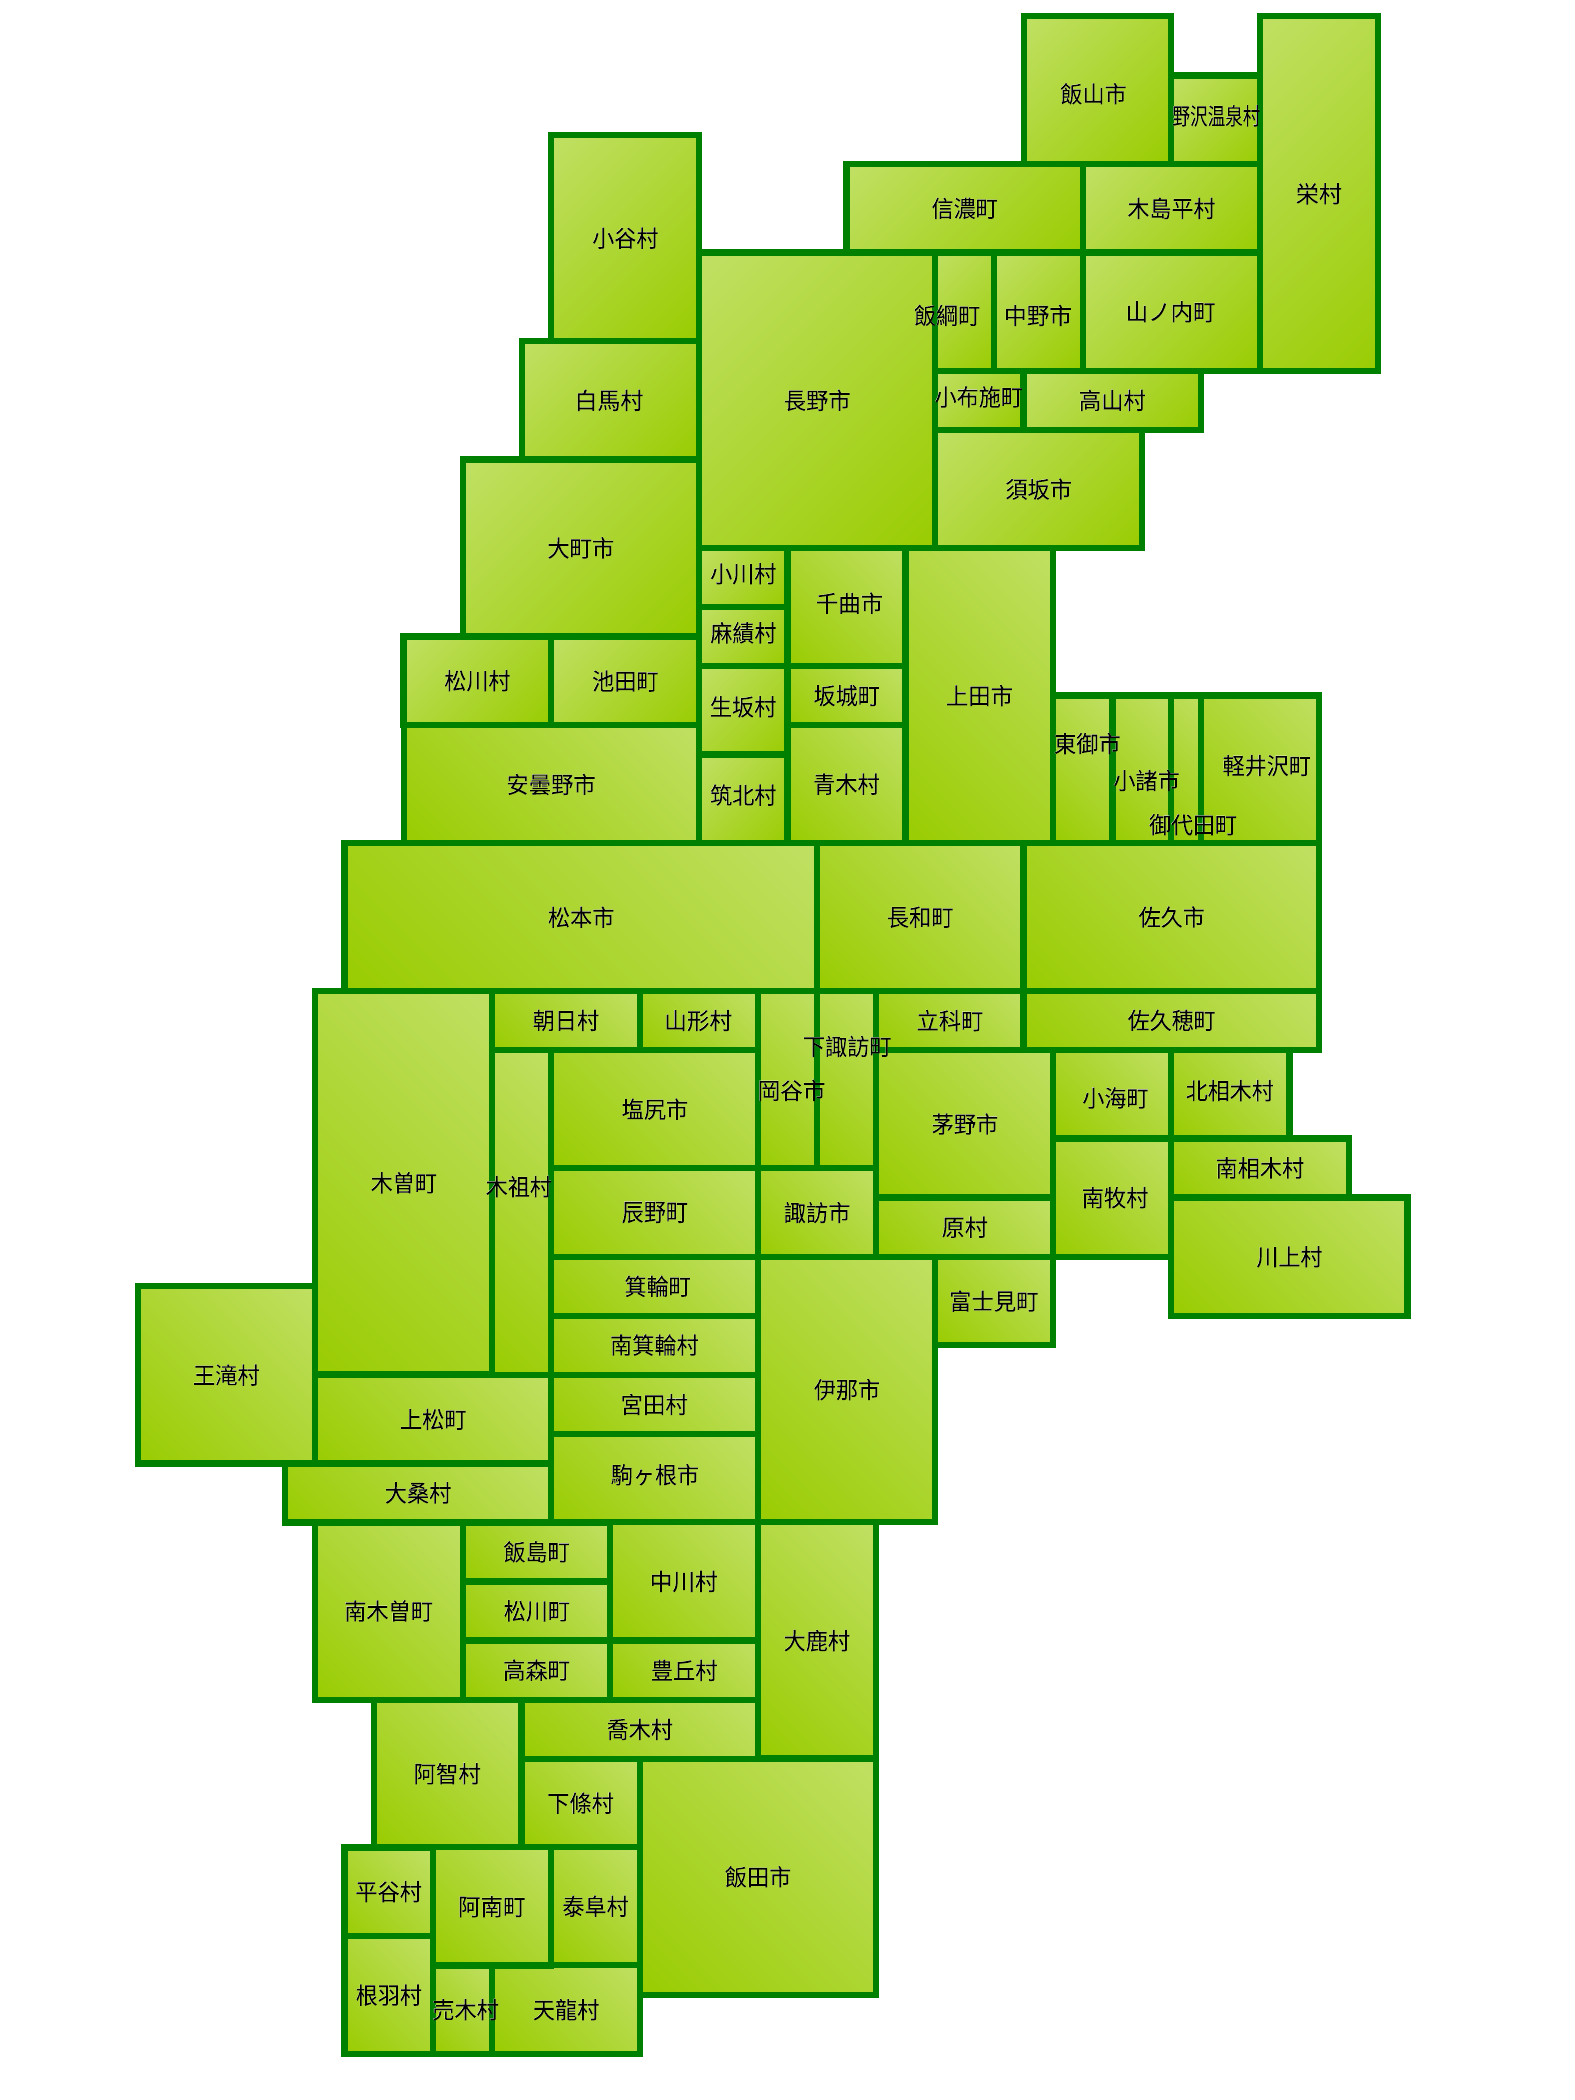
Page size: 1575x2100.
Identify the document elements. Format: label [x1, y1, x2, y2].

text_box [503, 1599, 570, 1622]
text_box [651, 1570, 718, 1593]
text_box [621, 1393, 688, 1416]
text_box [503, 1540, 570, 1563]
text_box [385, 1481, 451, 1505]
text_box [710, 695, 776, 718]
text_box [710, 621, 776, 644]
text_box [621, 1201, 688, 1224]
text_box [355, 1880, 422, 1903]
text_box [934, 385, 1023, 408]
text_box [193, 1363, 260, 1387]
text_box [1005, 477, 1072, 501]
text_box [533, 1009, 599, 1032]
text_box [592, 226, 658, 250]
text_box [548, 905, 614, 929]
text_box [621, 1097, 688, 1121]
text_box [1127, 1009, 1216, 1032]
text_box [606, 1718, 673, 1741]
text_box [485, 1175, 552, 1198]
text_box [651, 1659, 718, 1682]
text_box [1222, 754, 1311, 777]
text_box [503, 1658, 570, 1682]
text_box [1127, 197, 1216, 220]
text_box [1138, 905, 1205, 928]
text_box [610, 1333, 699, 1357]
text_box [355, 1983, 422, 2007]
text_box [345, 1599, 433, 1622]
text_box [547, 1791, 614, 1815]
text_box [444, 669, 511, 692]
text_box [666, 1009, 732, 1032]
text_box [946, 684, 1013, 707]
text_box [1216, 1156, 1304, 1180]
text_box [547, 536, 614, 559]
text_box [1296, 182, 1342, 205]
text_box [813, 1378, 880, 1401]
text_box [562, 1894, 629, 1918]
text_box [710, 562, 776, 585]
text_box [784, 389, 850, 412]
text_box [1082, 1186, 1149, 1209]
text_box [507, 773, 596, 796]
text_box [533, 1998, 599, 2021]
text_box [1113, 769, 1180, 792]
text_box [1060, 82, 1126, 105]
text_box [1082, 1086, 1149, 1109]
text_box [931, 1112, 998, 1136]
text_box [624, 1274, 691, 1298]
text_box [1005, 304, 1072, 327]
text_box [137, 16, 1408, 2055]
text_box [1185, 1079, 1274, 1102]
text_box [370, 1171, 437, 1194]
text_box [941, 1215, 988, 1239]
text_box [610, 1463, 699, 1486]
text_box [459, 1895, 525, 1918]
text_box [914, 304, 980, 327]
text_box [1127, 300, 1216, 323]
text_box [414, 1762, 481, 1785]
text_box [759, 1079, 825, 1102]
text_box [816, 591, 883, 615]
text_box [813, 772, 880, 796]
text_box [710, 783, 776, 807]
text_box [931, 197, 998, 220]
text_box [577, 389, 643, 412]
text_box [803, 1035, 892, 1058]
text_box [400, 1408, 467, 1431]
text_box [1079, 389, 1146, 412]
text_box [950, 1289, 1038, 1313]
text_box [784, 1201, 850, 1224]
text_box [1148, 813, 1237, 836]
text_box [724, 1865, 791, 1888]
text_box [432, 1998, 499, 2021]
text_box [917, 1009, 983, 1032]
text_box [784, 1629, 850, 1652]
text_box [592, 669, 658, 693]
text_box [887, 905, 954, 929]
text_box [1054, 732, 1120, 755]
text_box [1256, 1245, 1322, 1268]
text_box [1172, 104, 1261, 127]
text_box [813, 684, 880, 707]
